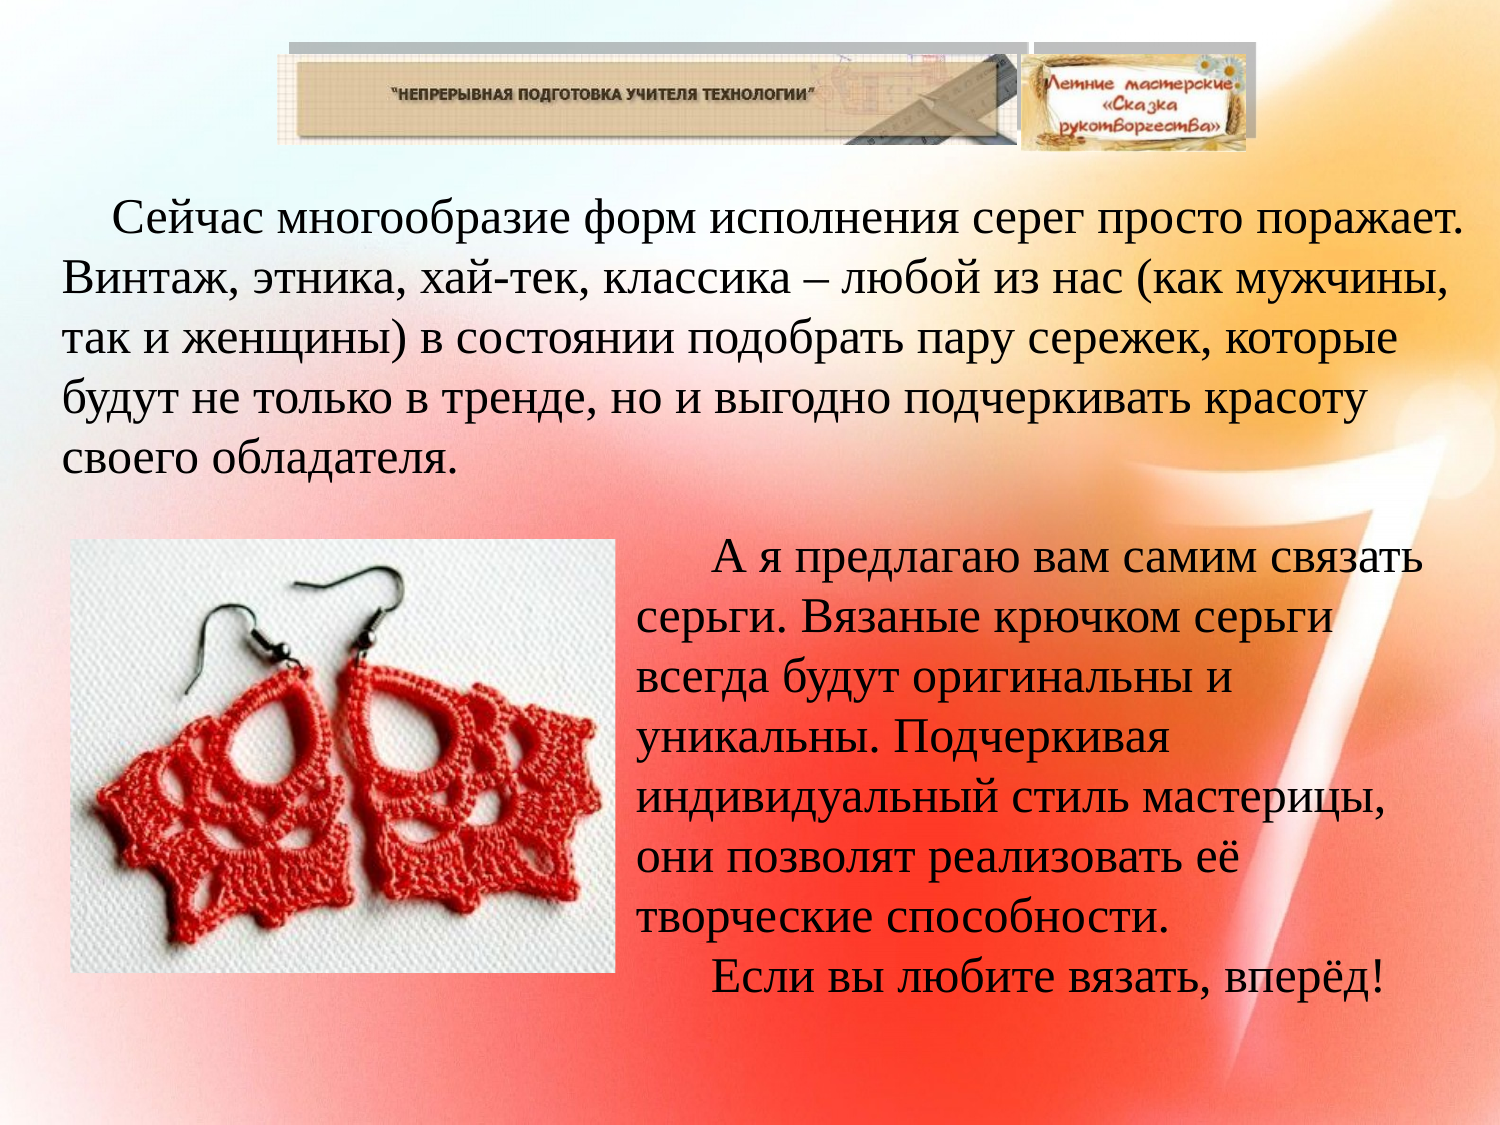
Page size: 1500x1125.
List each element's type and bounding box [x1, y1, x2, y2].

picture [0, 0, 1500, 1125]
text_box [277, 54, 1246, 153]
